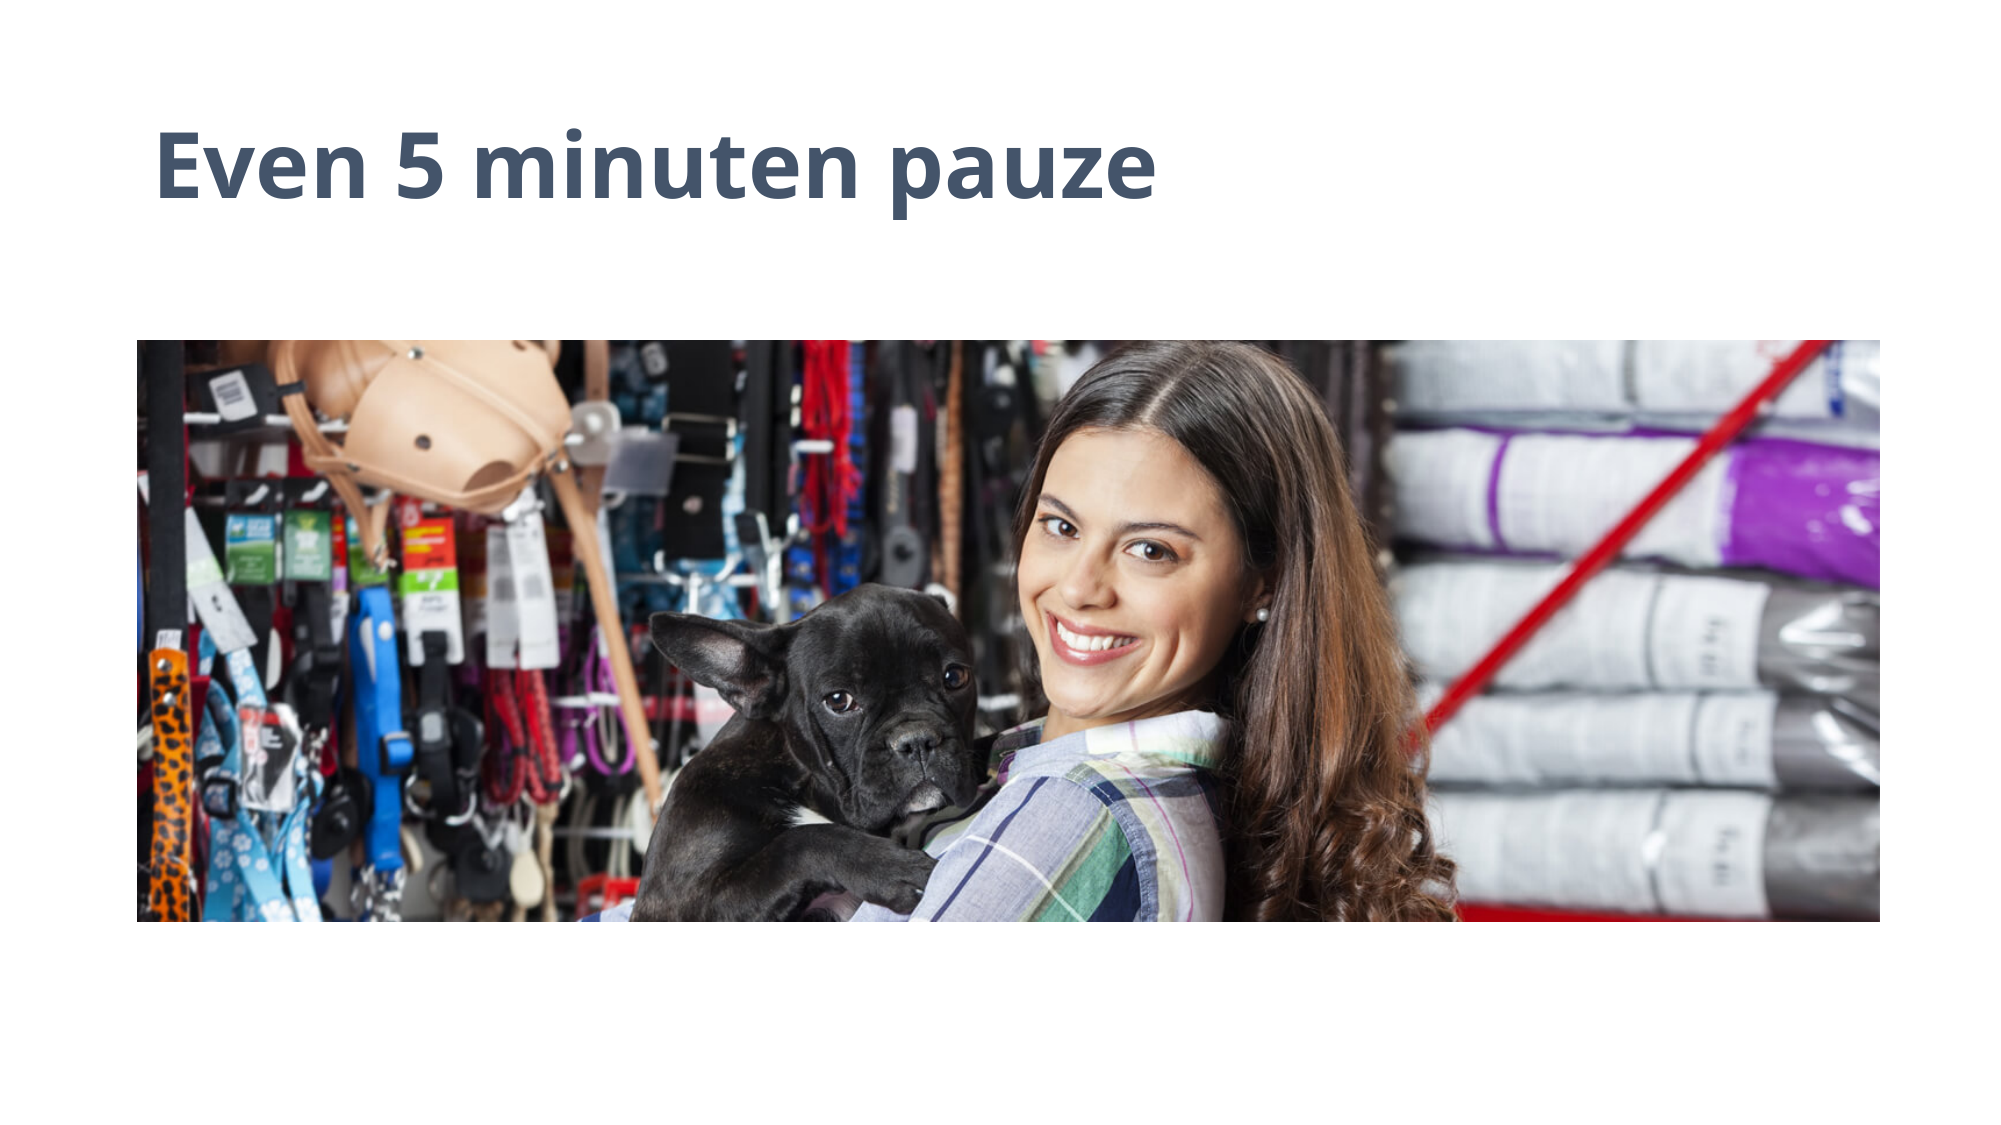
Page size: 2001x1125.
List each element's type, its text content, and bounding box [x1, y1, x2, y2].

picture [137, 340, 1880, 922]
title Even 5 minuten pauze [137, 59, 1863, 278]
